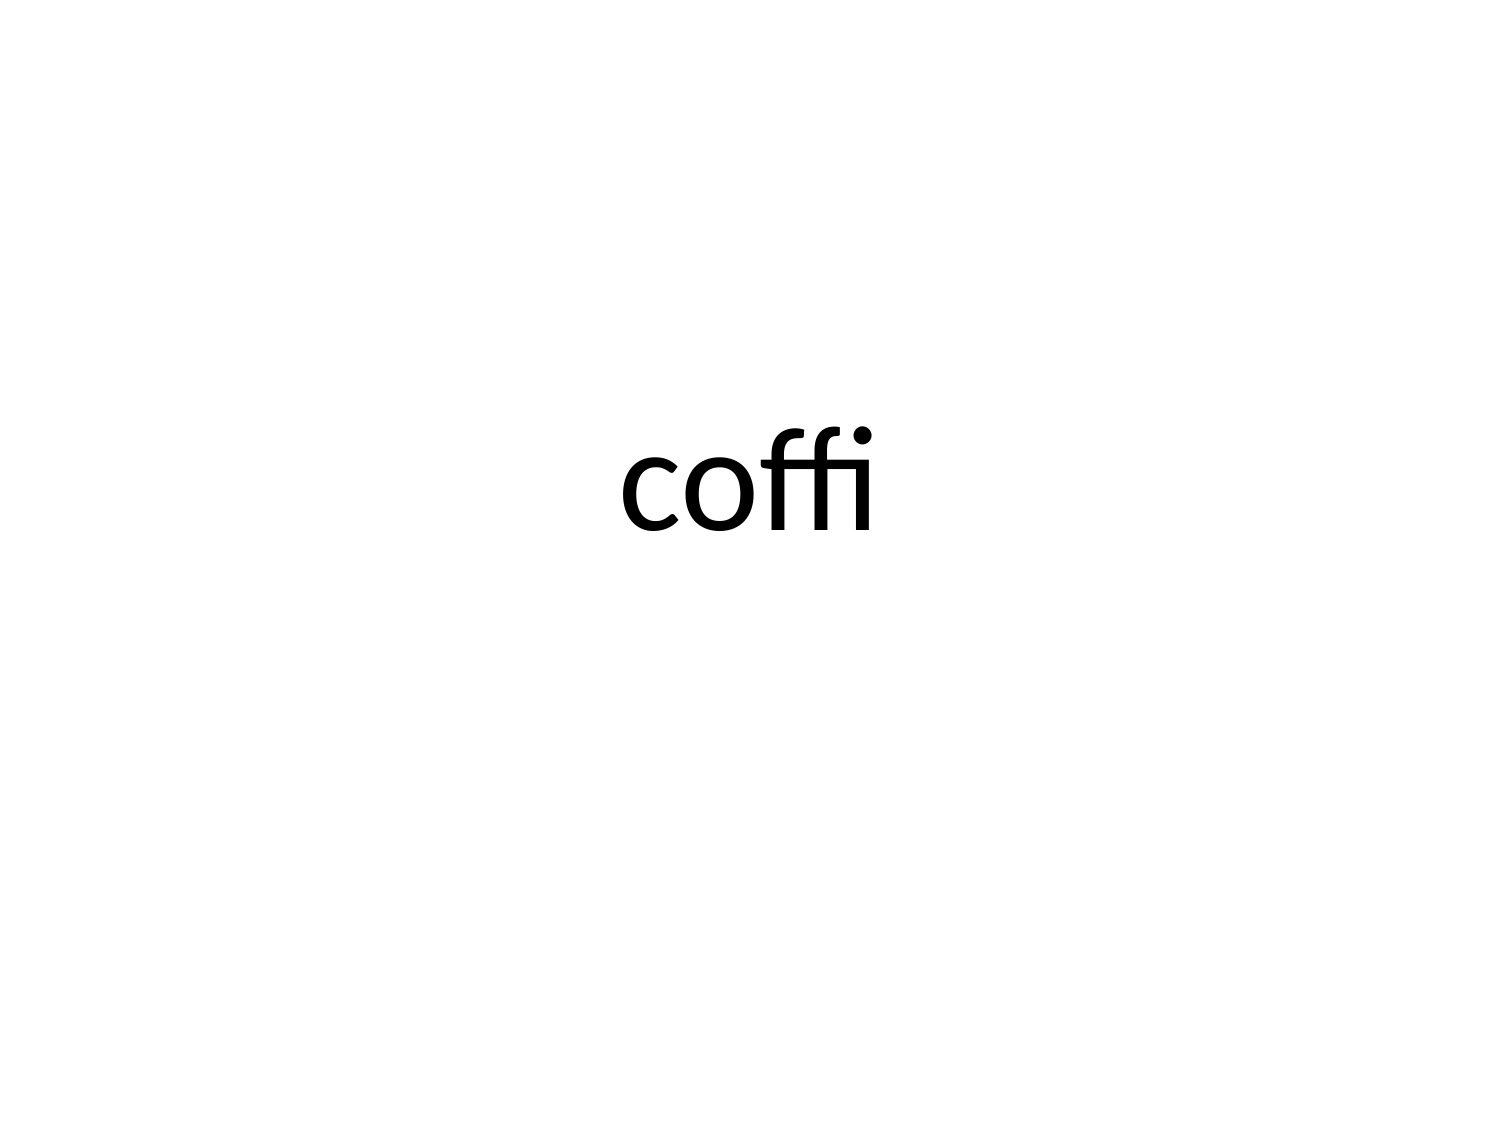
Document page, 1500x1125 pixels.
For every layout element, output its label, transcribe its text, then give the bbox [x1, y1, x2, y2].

title coffi [112, 349, 1388, 591]
